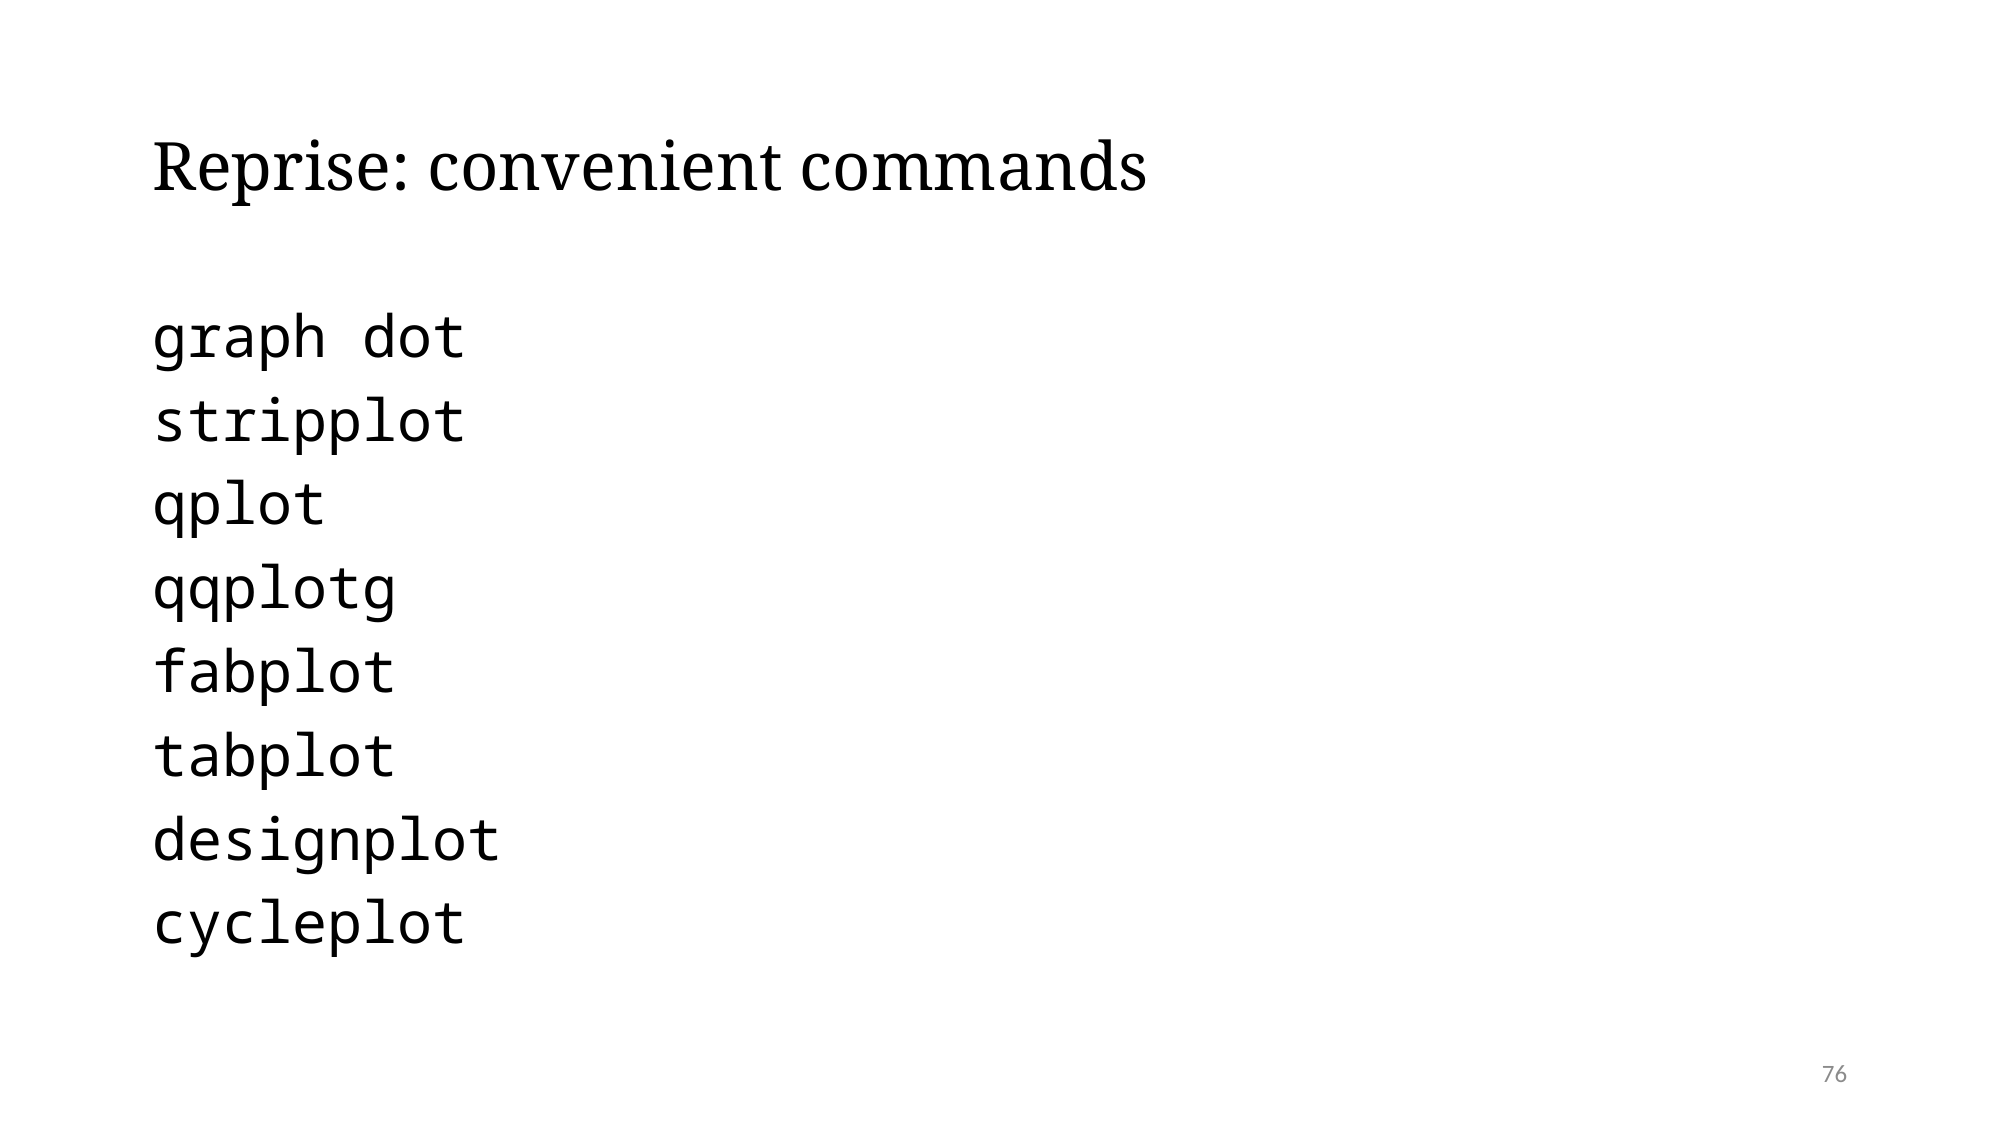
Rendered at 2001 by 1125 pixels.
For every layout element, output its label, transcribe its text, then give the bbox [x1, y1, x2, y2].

slide_number 76 [1412, 1042, 1863, 1103]
list graph dot stripplot qplot qqplotg fabplot tabplot designplot cycleplot [137, 299, 1863, 1014]
title Reprise: convenient commands [137, 59, 1863, 278]
